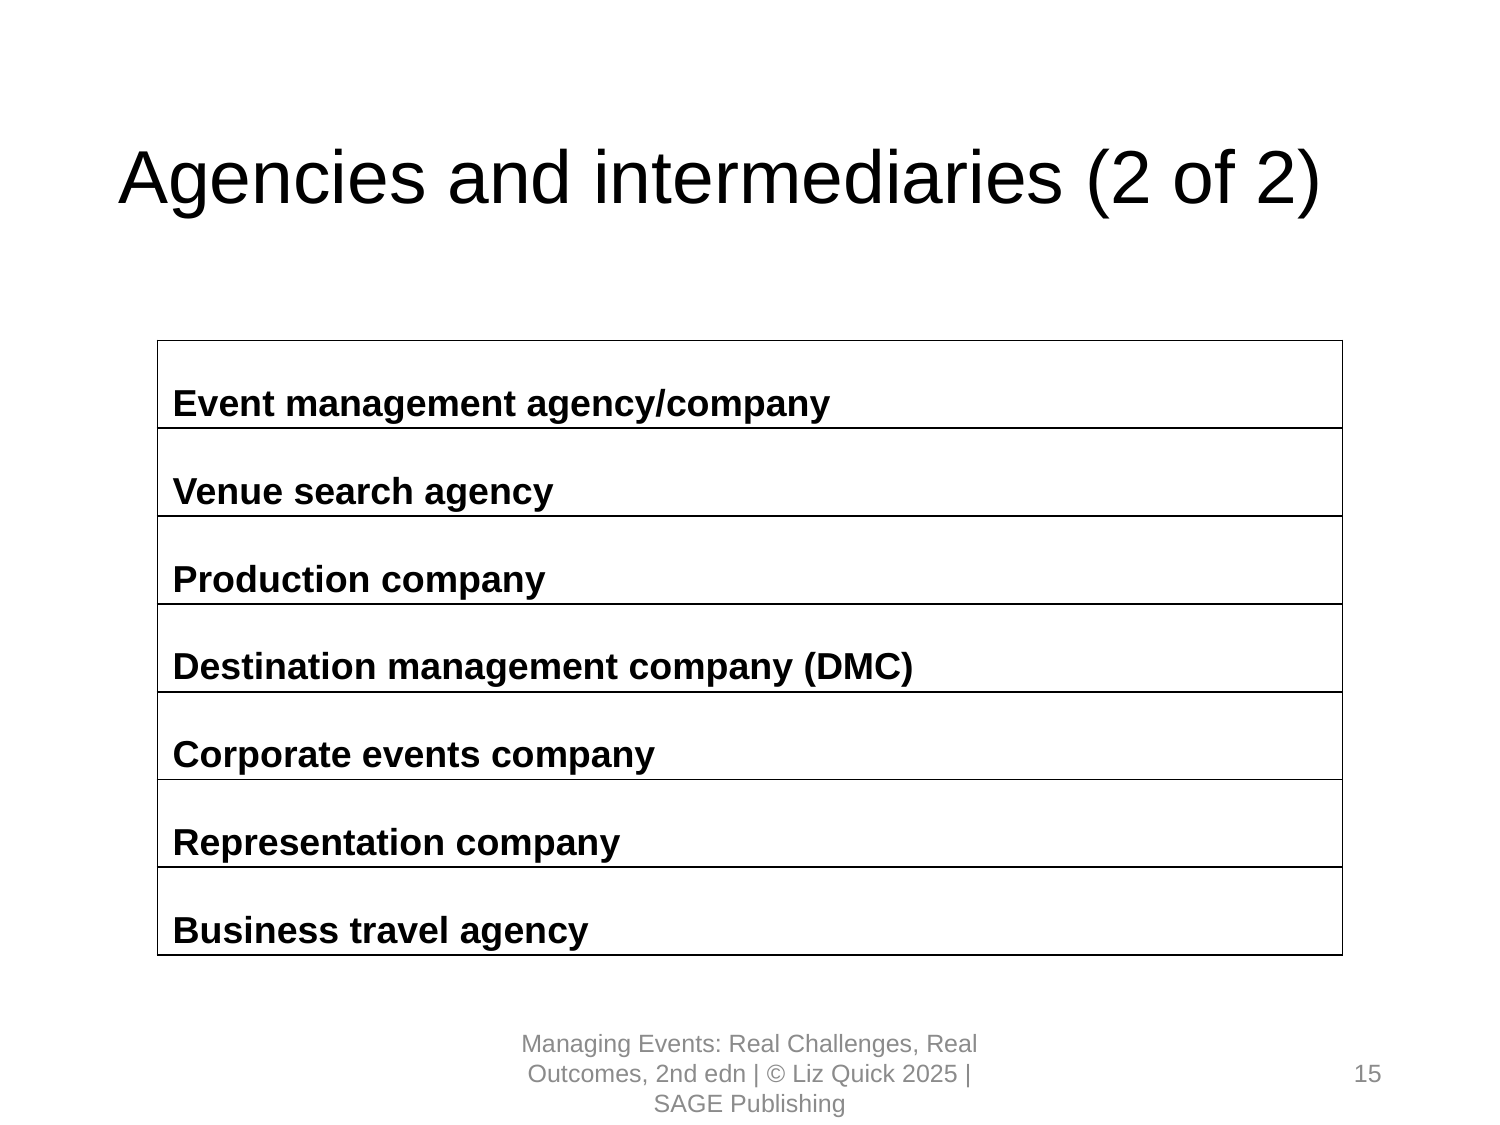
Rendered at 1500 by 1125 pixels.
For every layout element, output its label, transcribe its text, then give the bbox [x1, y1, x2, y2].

table_cell Business travel agency [158, 868, 1342, 954]
footer Managing Events: Real Challenges, Real Outcomes, 2nd edn | © Liz Quick 2025 | SAGE Publishing [496, 1042, 1004, 1103]
table_cell Production company [158, 517, 1342, 603]
table_cell Destination management company (DMC) [158, 605, 1342, 691]
slide_number 15 [1059, 1042, 1397, 1103]
table_header Event management agency/company [158, 341, 1342, 427]
title Agencies and intermediaries (2 of 2) [103, 70, 1397, 288]
table_cell Corporate events company [158, 693, 1342, 779]
table_cell Representation company [158, 780, 1342, 866]
table_cell Venue search agency [158, 429, 1342, 515]
